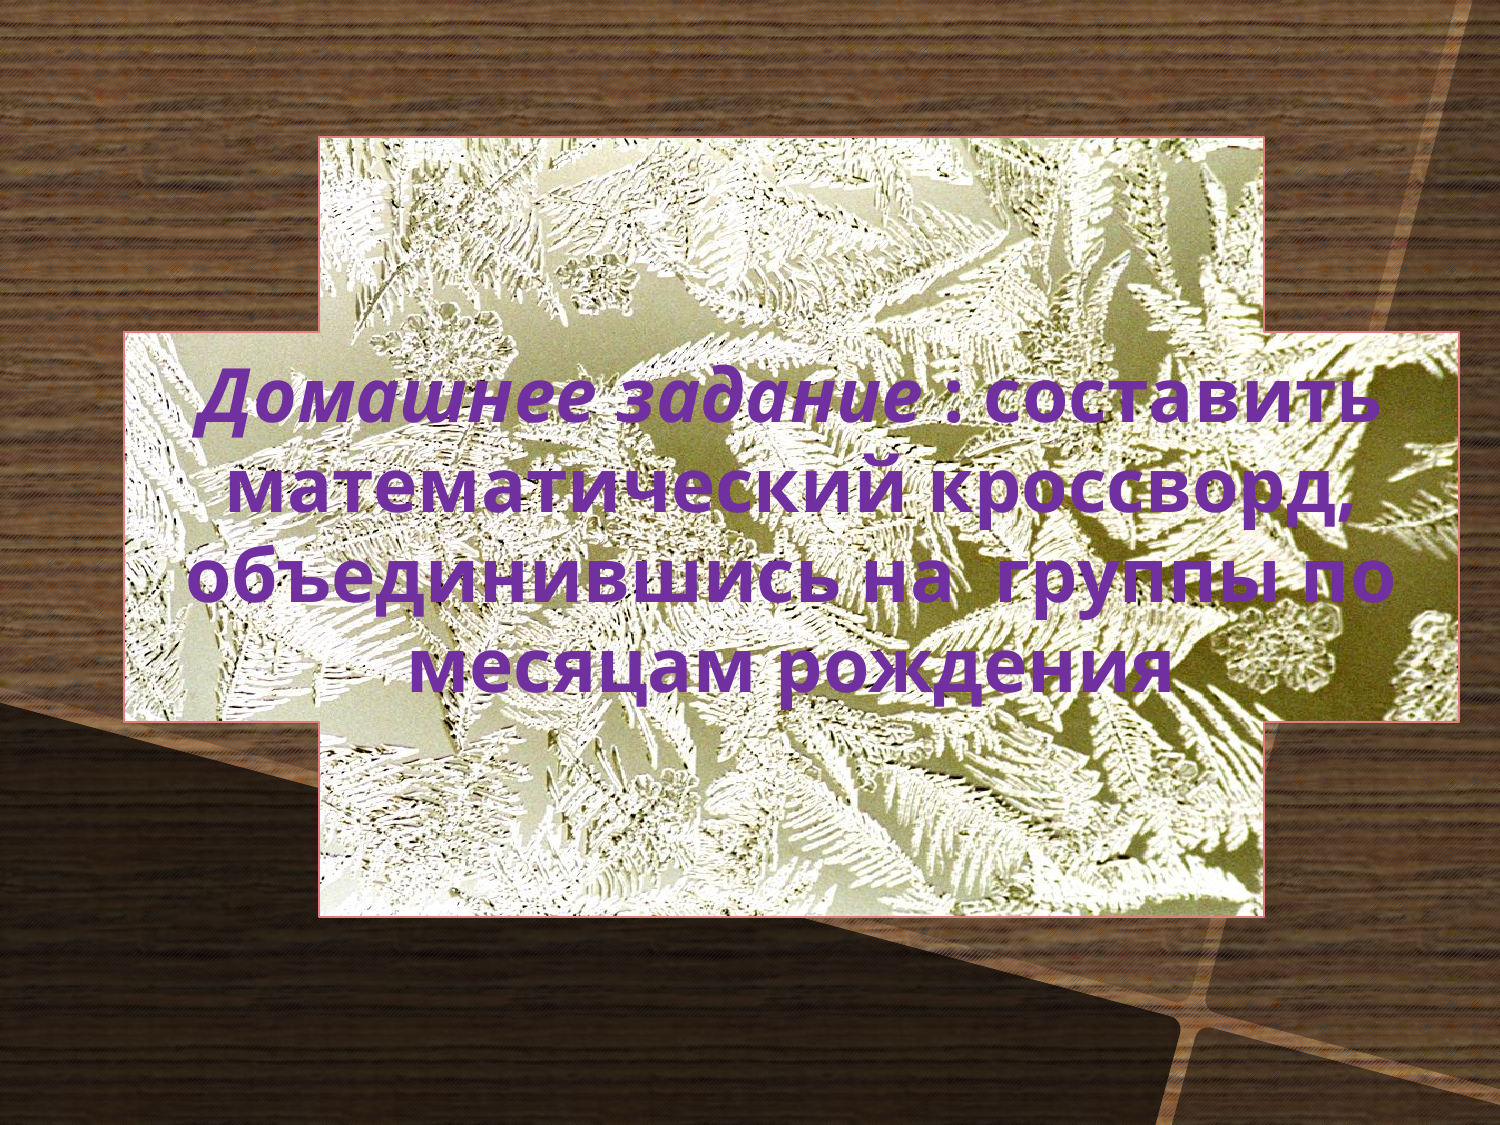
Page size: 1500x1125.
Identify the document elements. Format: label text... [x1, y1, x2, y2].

text_box Домашнее задание : составить математический кроссворд, объединившись на группы по месяцам рождения [123, 136, 1460, 918]
